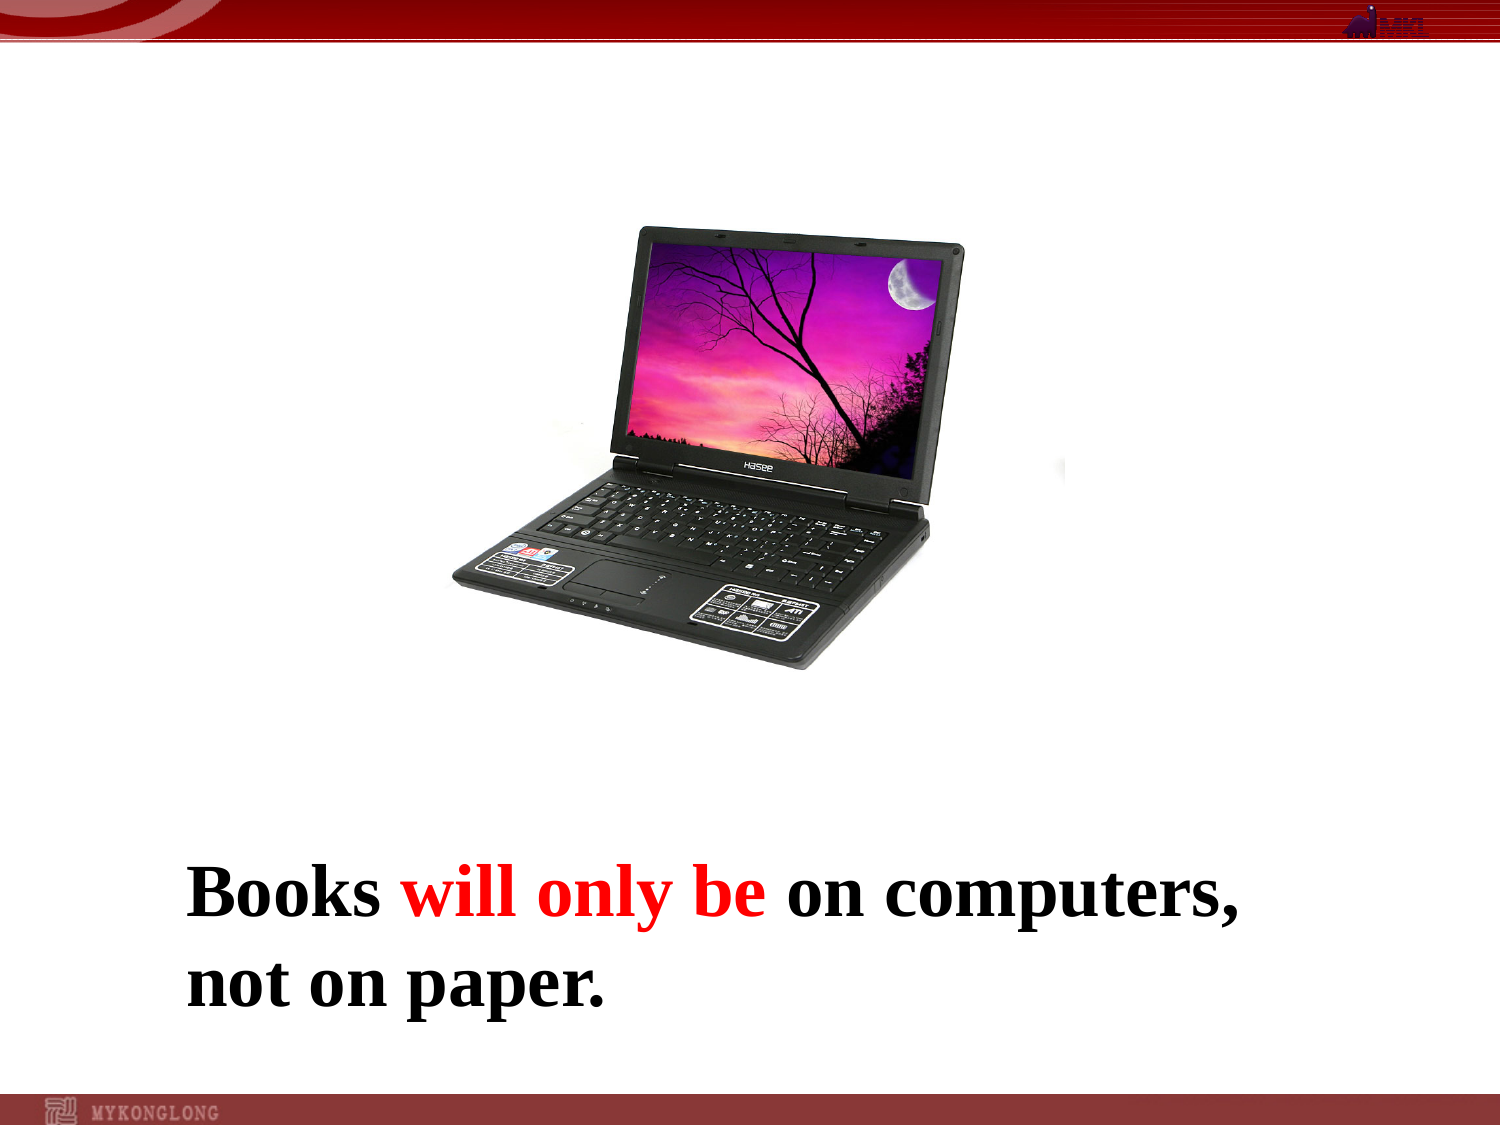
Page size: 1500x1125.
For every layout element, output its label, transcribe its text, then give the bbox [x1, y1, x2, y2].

picture [0, 0, 1500, 44]
text_box Books will only be on computers, not on paper. [171, 834, 1274, 1029]
picture [395, 196, 1065, 698]
picture [0, 1094, 1500, 1125]
